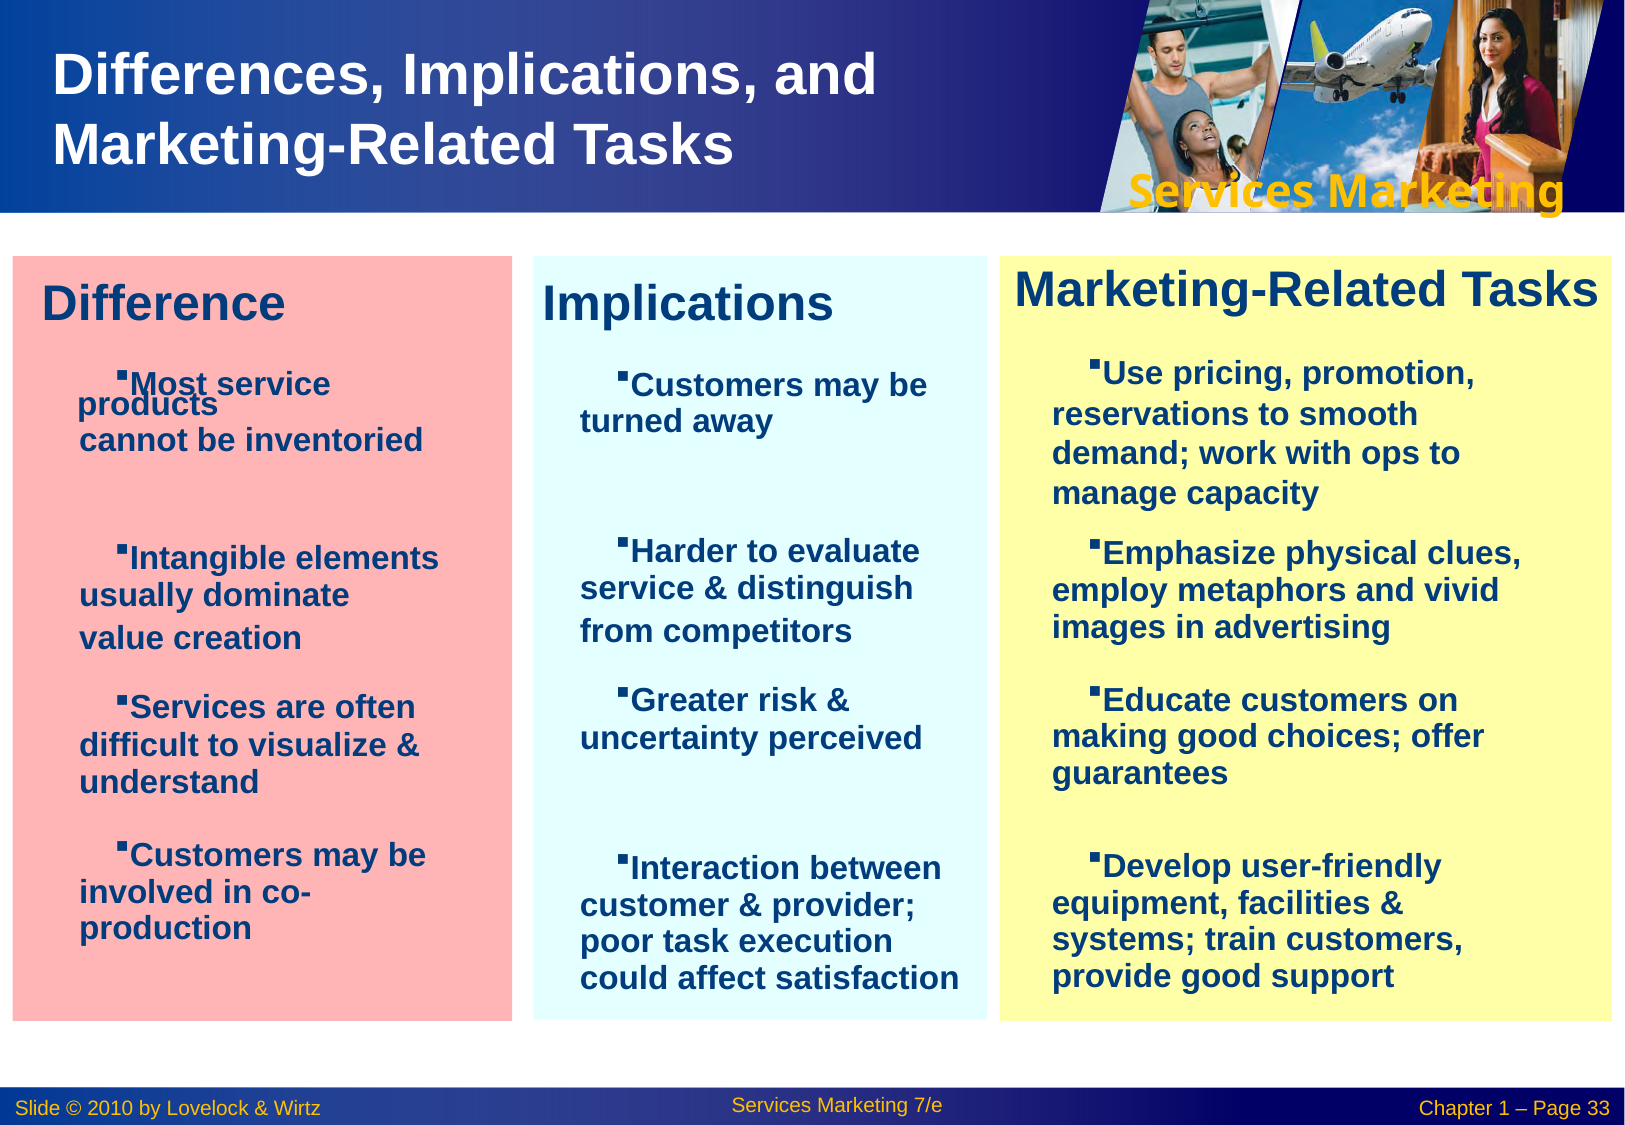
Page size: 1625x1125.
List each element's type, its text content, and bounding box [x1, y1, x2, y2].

picture [1100, 0, 1604, 213]
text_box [12, 255, 1625, 1125]
picture [1546, 187, 1556, 202]
title Differences, Implications, and Marketing-Related Tasks [36, 37, 1088, 176]
picture [1162, 186, 1172, 192]
